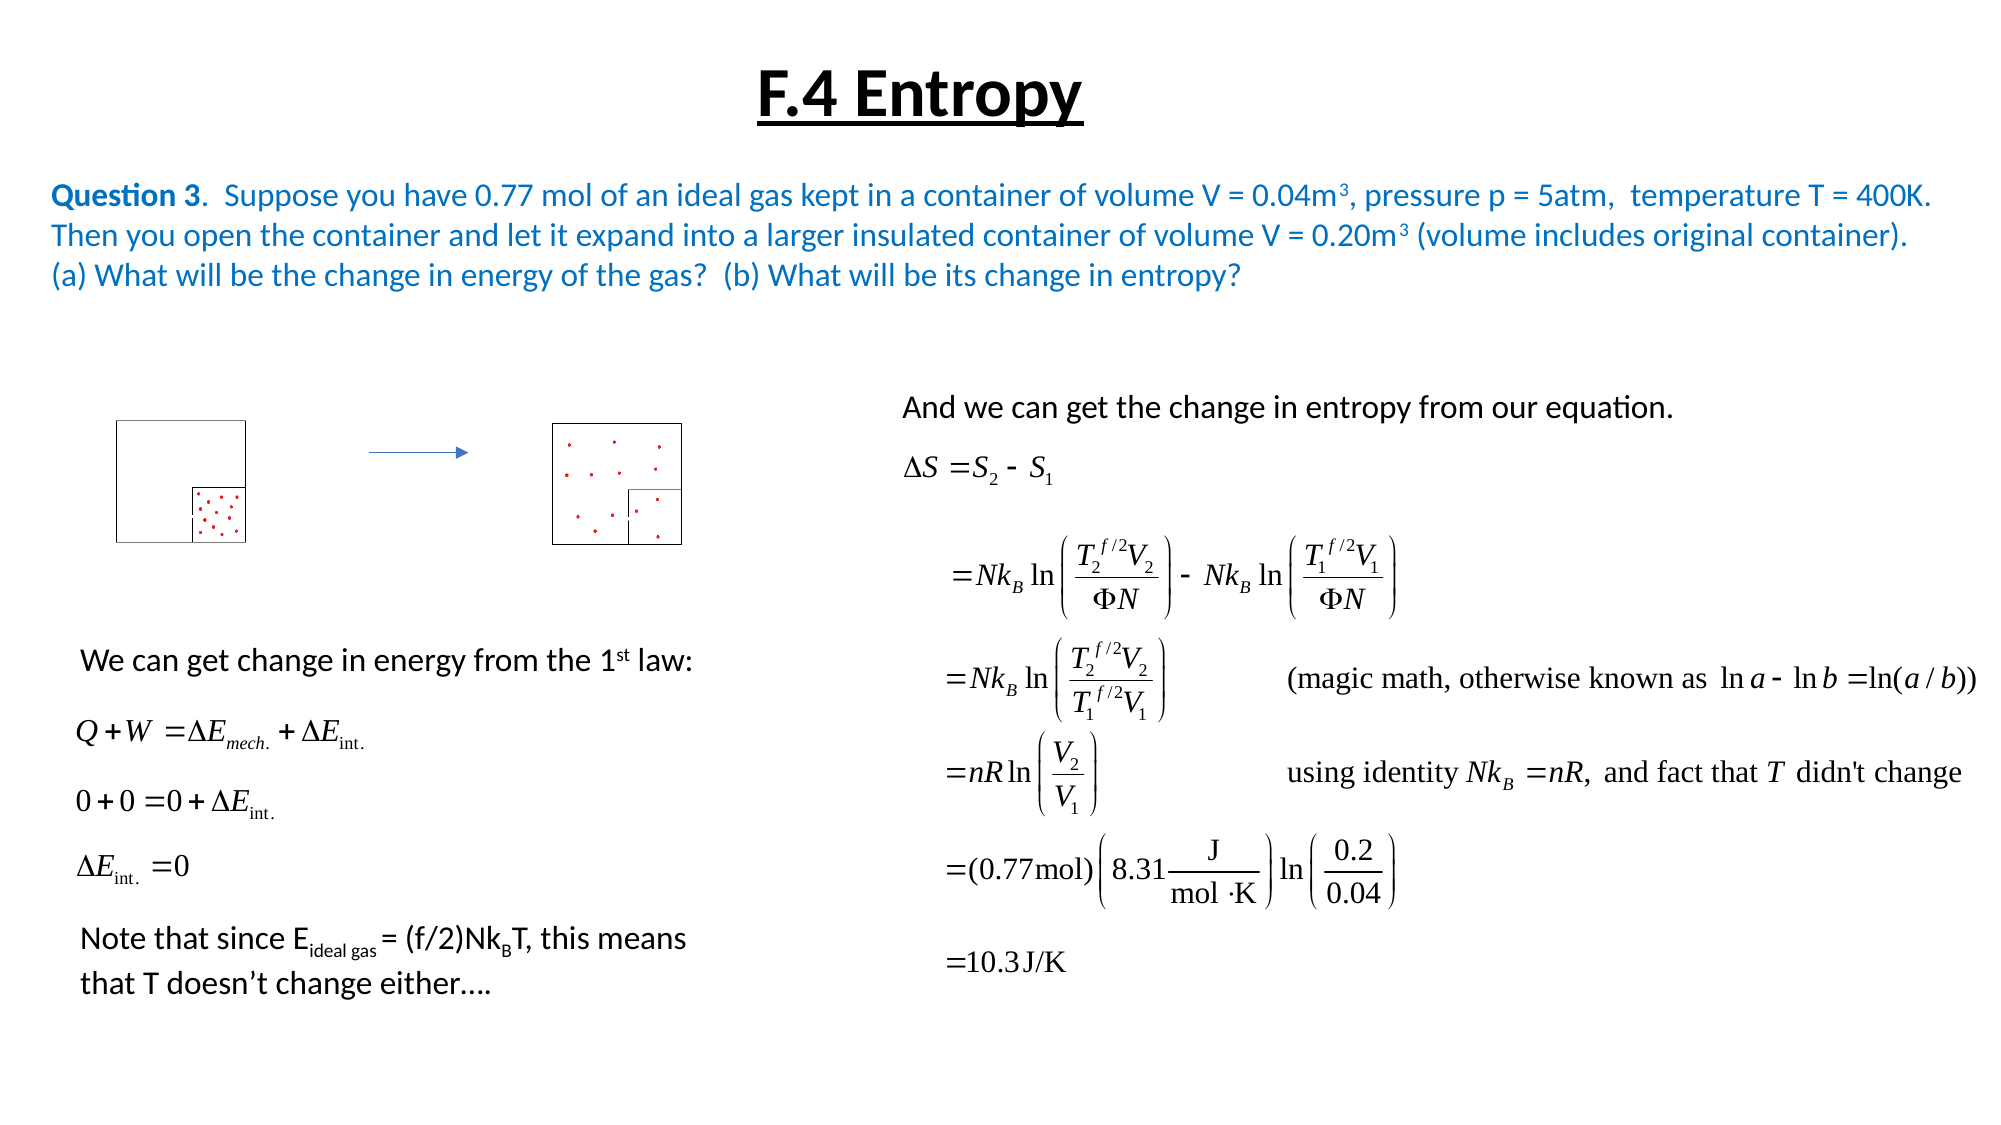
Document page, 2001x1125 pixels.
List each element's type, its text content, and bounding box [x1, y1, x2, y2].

text_box We can get change in energy from the 1st law: [65, 630, 709, 686]
text_box F.4 Entropy [742, 48, 1174, 140]
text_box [71, 779, 282, 828]
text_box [71, 844, 196, 893]
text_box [898, 445, 1058, 493]
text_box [903, 943, 1075, 986]
text_box Note that since Eideal gas = (f/2)NkBT, this means that T doesn’t change either…. [65, 908, 702, 1009]
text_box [903, 827, 1404, 917]
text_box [903, 725, 1968, 824]
text_box Question 3. Suppose you have 0.77 mol of an ideal gas kept in a container of volume V = 0.04m3, pressure p = 5atm, temperature T = 400K. Then you open the container and let it expand into a larger insulated container of volume V = 0.20m3 (volume includes original container). (a) What will be the change in energy of the gas? (b) What will be its change in entropy? [36, 165, 1964, 300]
text_box And we can get the change in entropy from our equation. [887, 377, 1691, 433]
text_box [903, 528, 1406, 627]
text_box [58, 333, 347, 572]
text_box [903, 630, 1984, 730]
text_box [71, 709, 369, 758]
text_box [494, 336, 784, 574]
